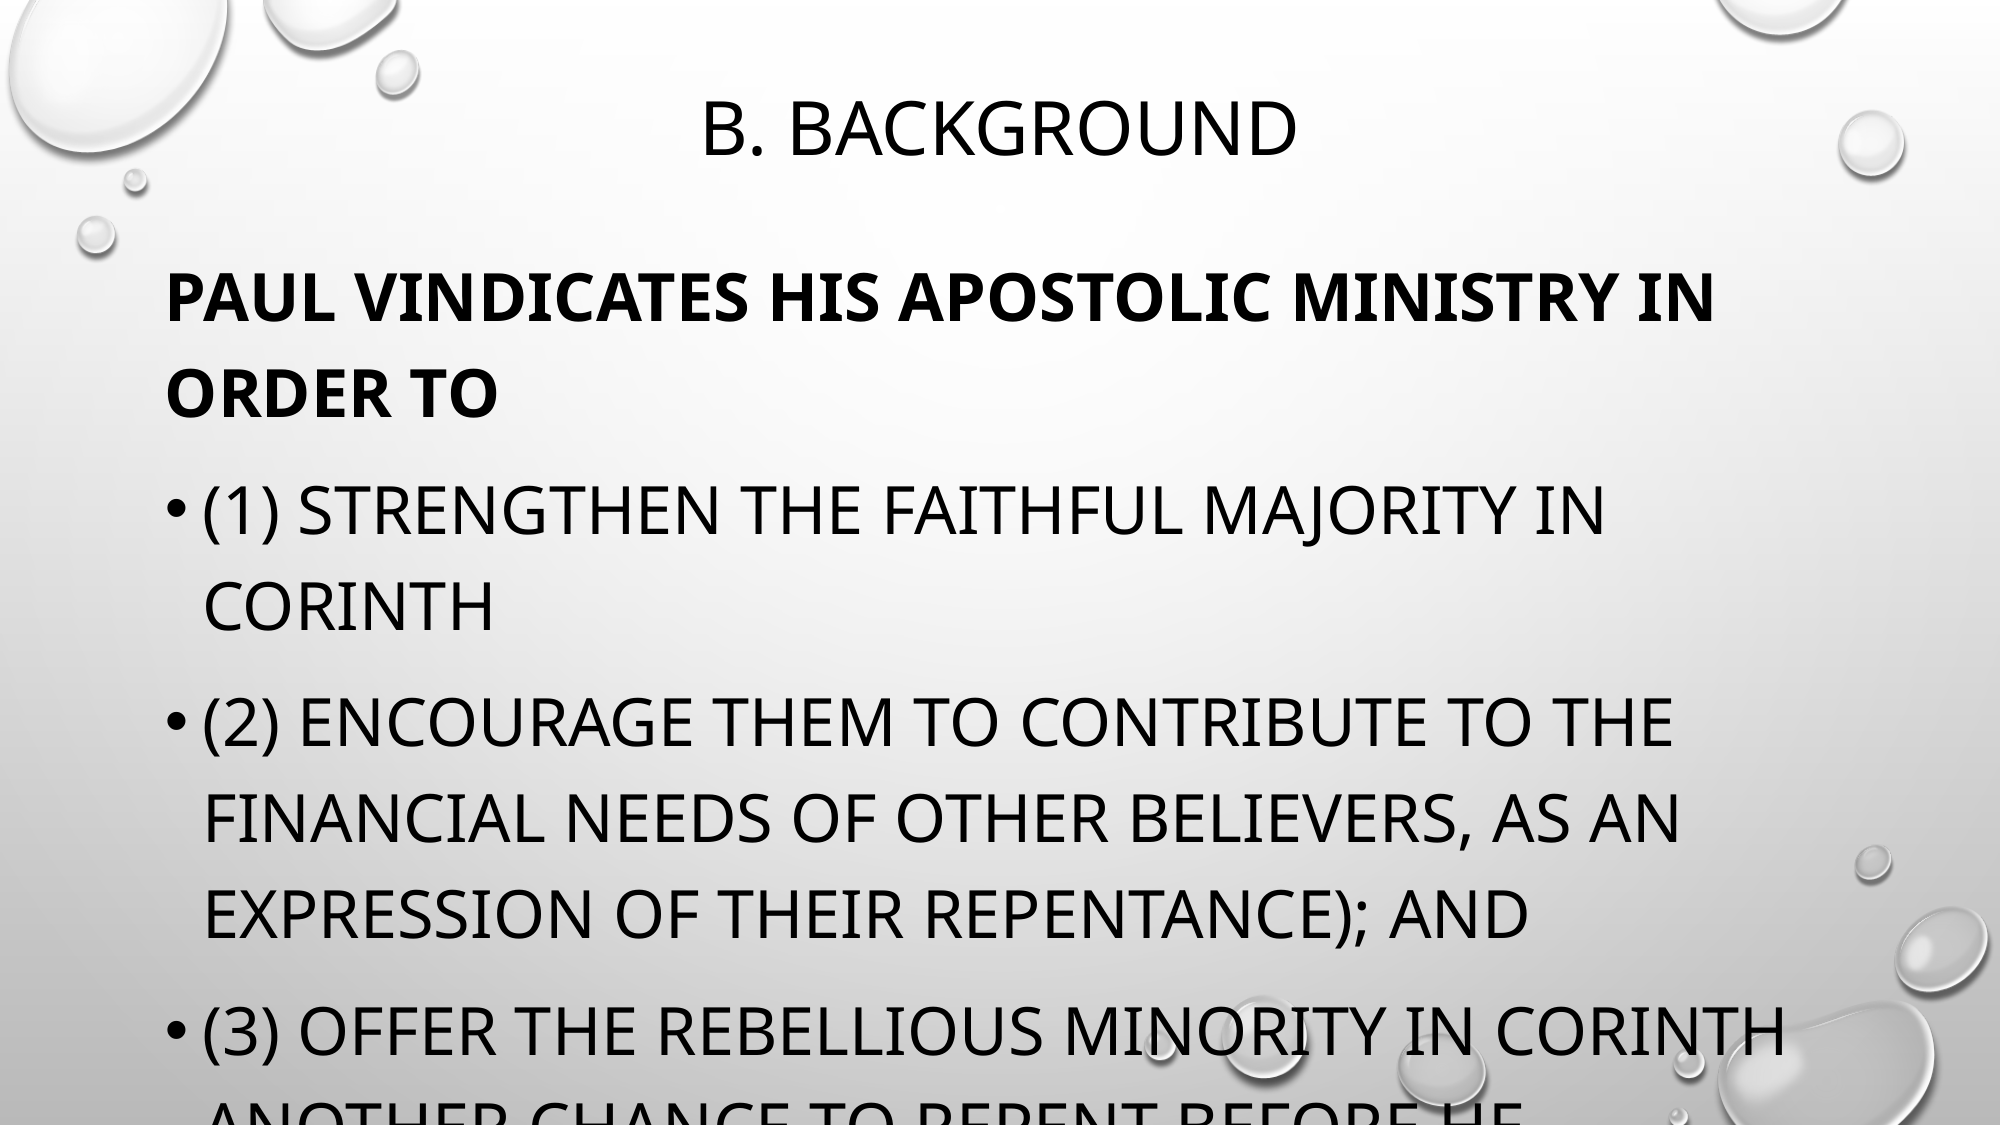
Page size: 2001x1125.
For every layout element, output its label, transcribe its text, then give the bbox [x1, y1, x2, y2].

list Paul vindicates his apostolic ministry in order to (1) strengthen the faithful majority in Corinth (2) encourage them to contribute to the financial needs of other believers, as an expression of their repentance); and (3) offer the rebellious minority in Corinth another chance to repent before he returns to judge those still rejecting him and his message [149, 231, 1850, 794]
picture [0, 0, 2000, 1125]
title b. background [149, 0, 1850, 231]
